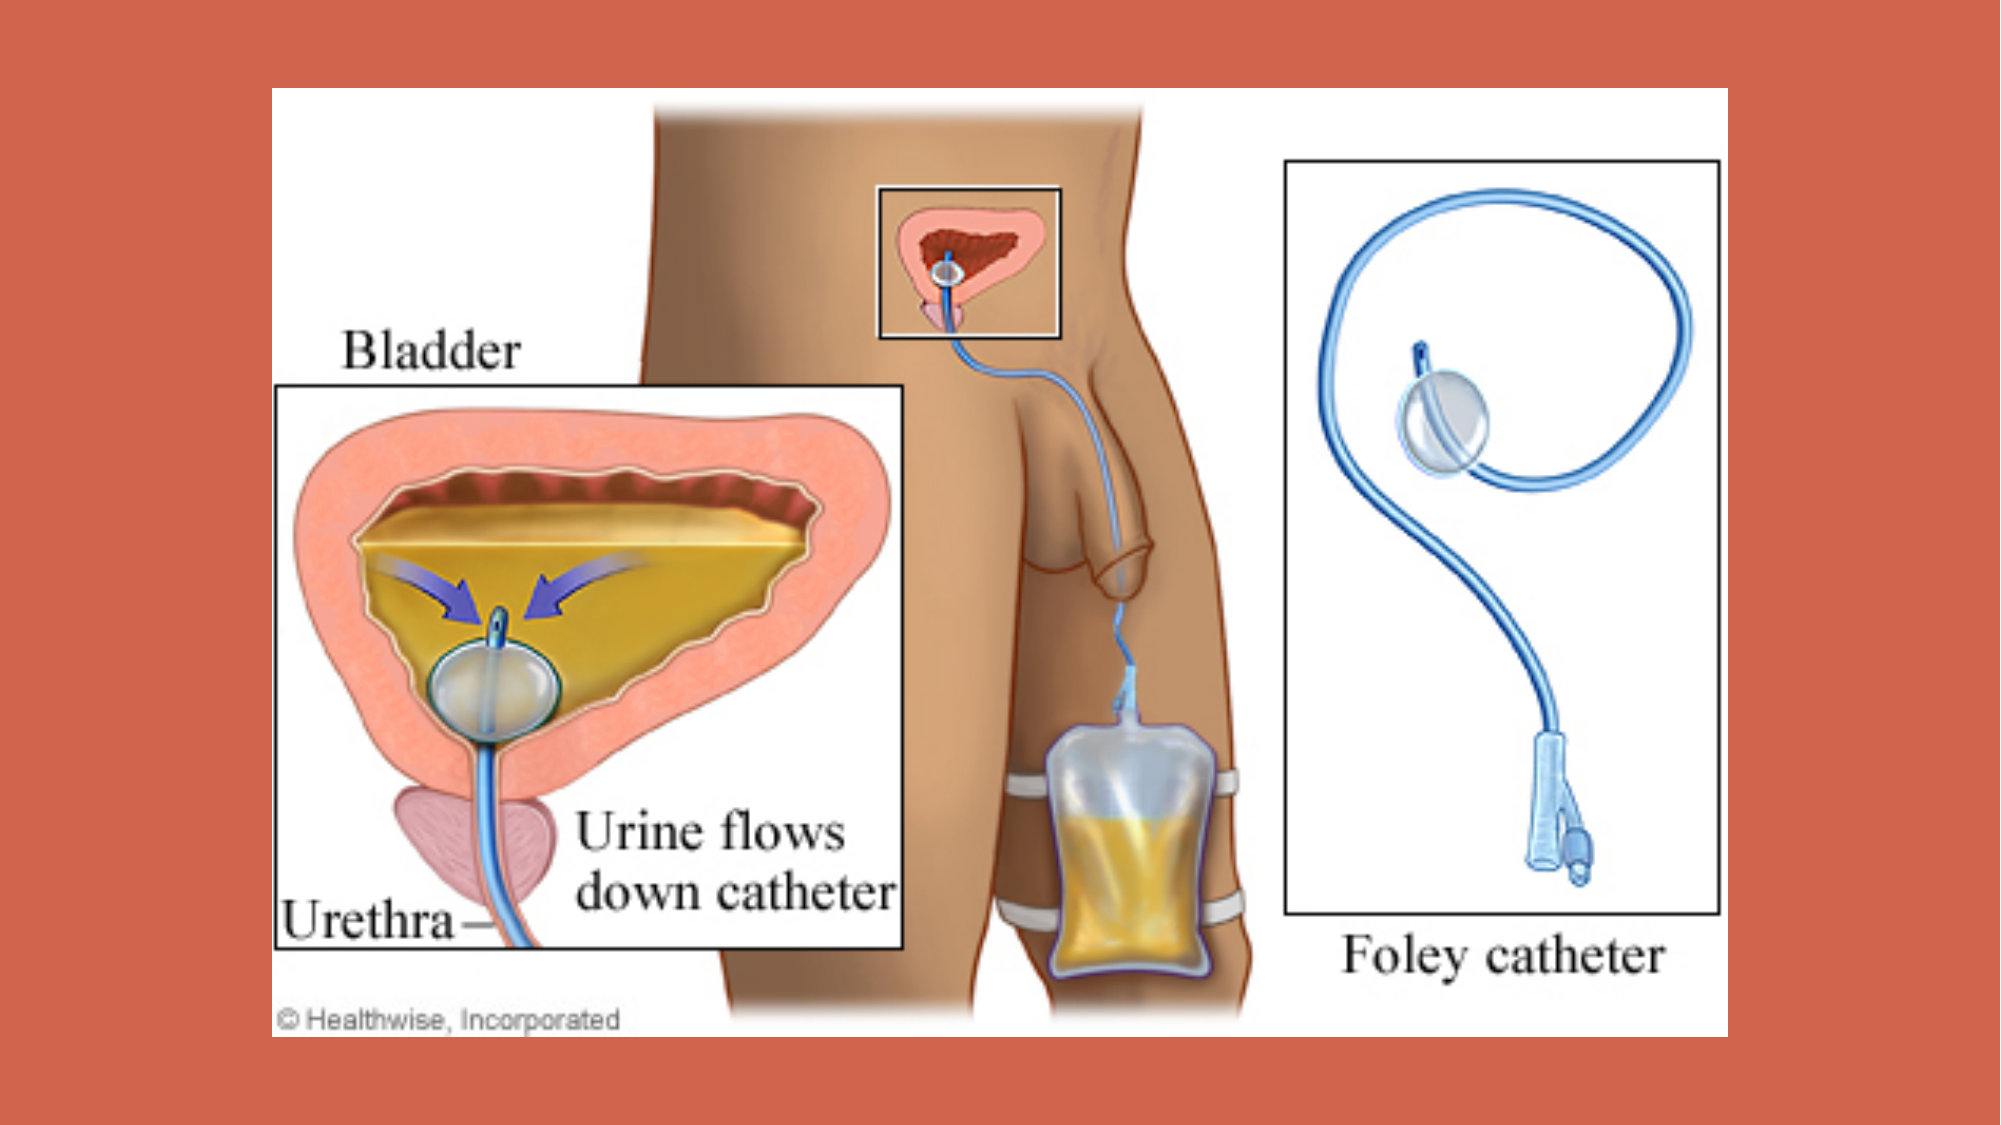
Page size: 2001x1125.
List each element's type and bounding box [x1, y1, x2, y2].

list [272, 88, 1728, 1037]
